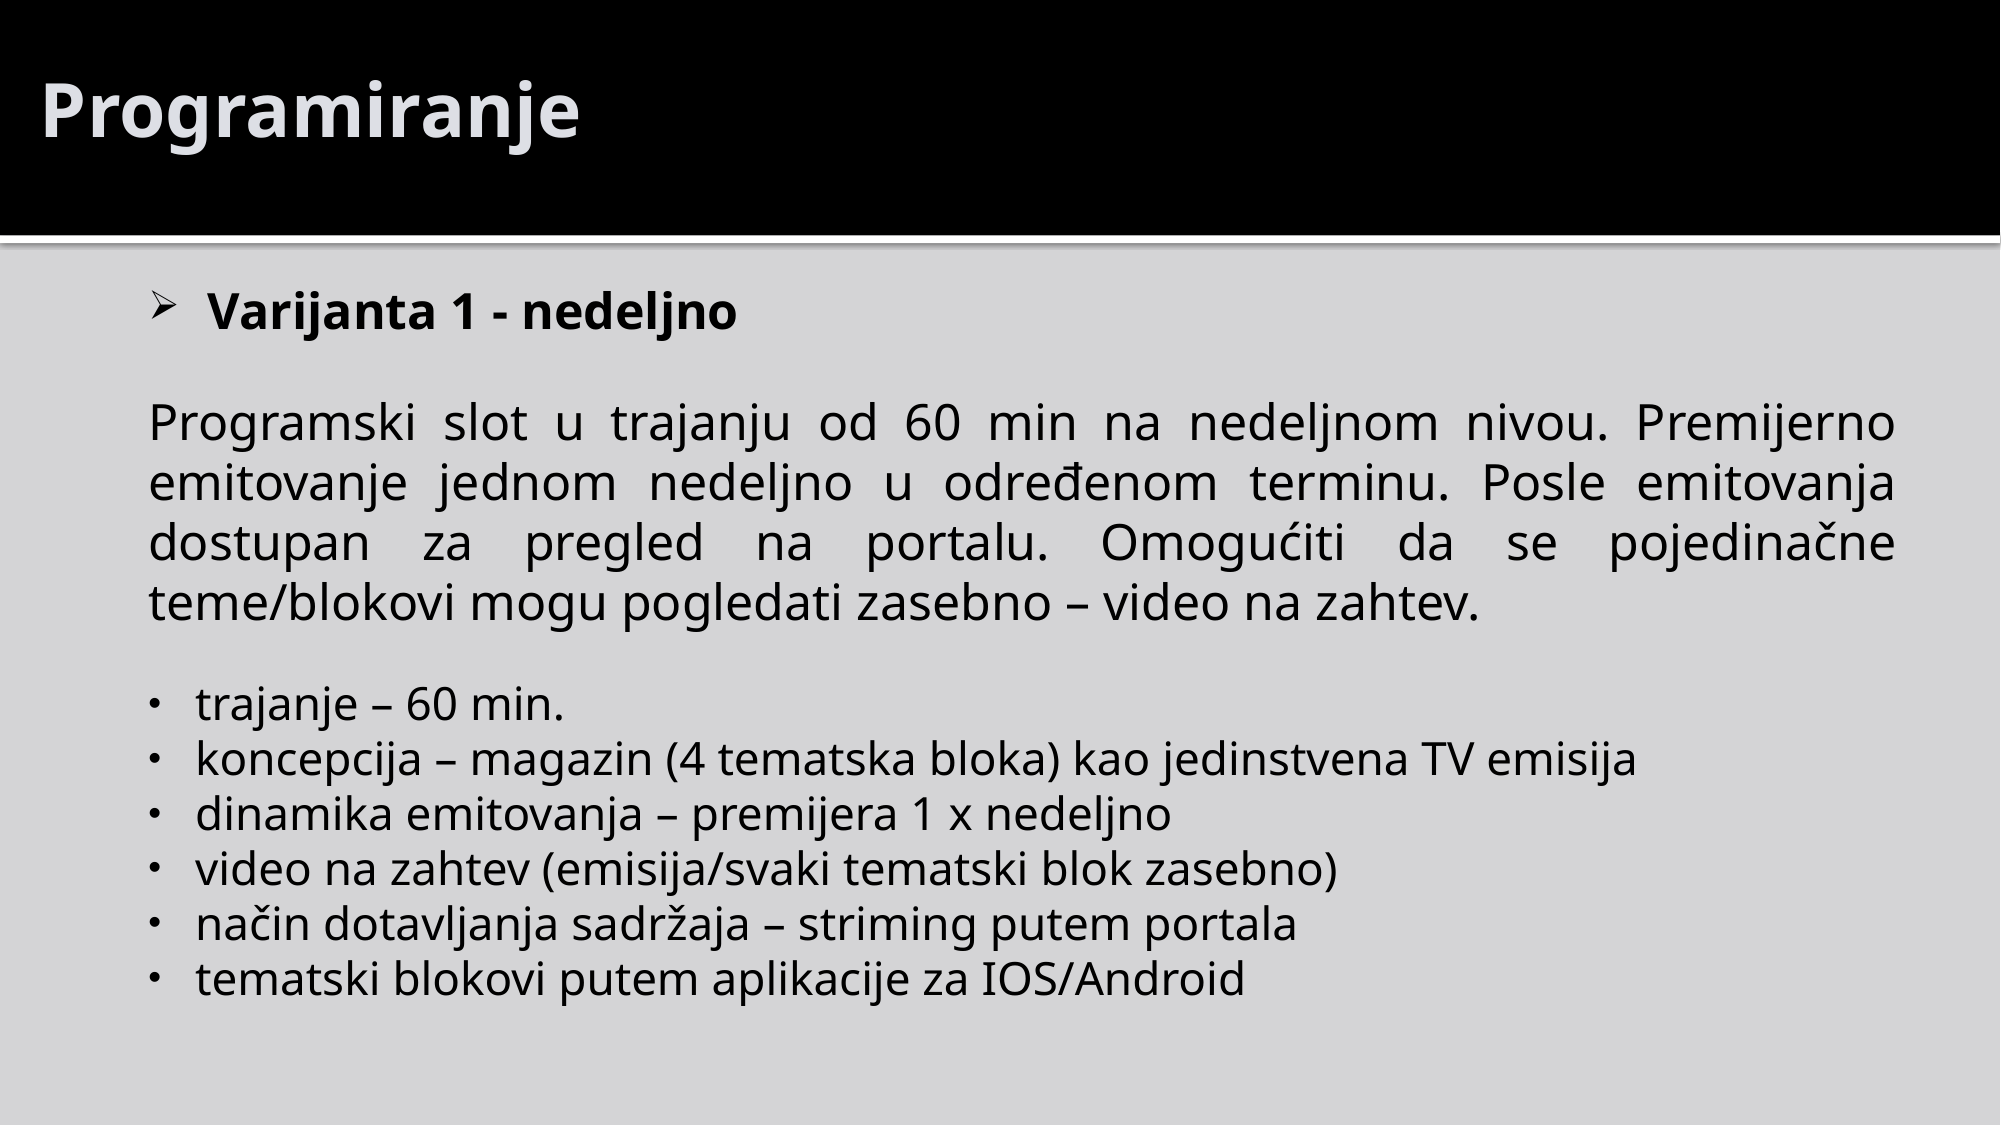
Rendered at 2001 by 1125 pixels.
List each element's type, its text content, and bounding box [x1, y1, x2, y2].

list Varijanta 1 - nedeljno Programski slot u trajanju od 60 min na nedeljnom nivou. Premijerno emitovanje jednom nedeljno u određenom terminu. Posle emitovanja dostupan za pregled na portalu. Omogućiti da se pojedinačne teme/blokovi mogu pogledati zasebno – video na zahtev. trajanje – 60 min. koncepcija – magazin (4 tematska bloka) kao jedinstvena TV emisija dinamika emitovanja – premijera 1 x nedeljno video na zahtev (emisija/svaki tematski blok zasebno) način dotavljanja sadržaja – striming putem portala tematski blokovi putem aplikacije za IOS/Android [37, 237, 1913, 1125]
text_box Programiranje [24, 62, 1663, 200]
